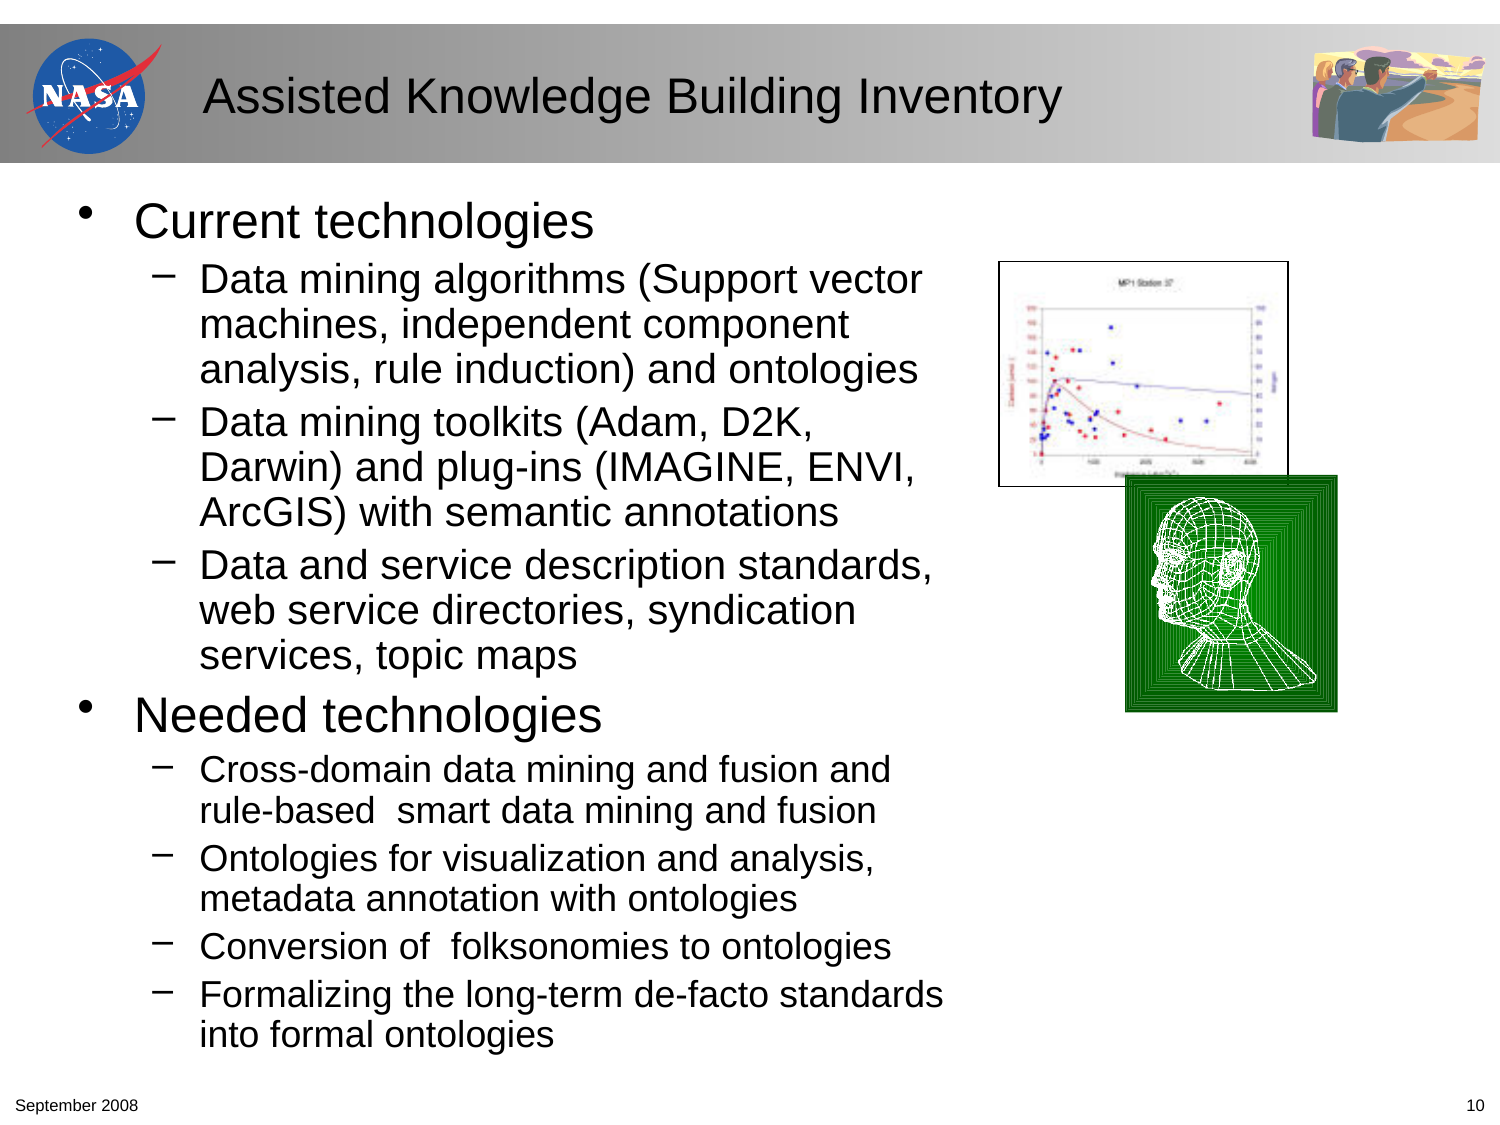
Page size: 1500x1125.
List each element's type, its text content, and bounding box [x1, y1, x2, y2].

picture [999, 262, 1288, 487]
picture [1312, 44, 1488, 145]
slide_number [0, 1087, 313, 1125]
list Current technologies Data mining algorithms (Support vector machines, independent component analysis, rule induction) and ontologies Data mining toolkits (Adam, D2K, Darwin) and plug-ins (IMAGINE, ENVI, ArcGIS) with semantic annotations Data and service description standards, web service directories, syndication services, topic maps Needed technologies Cross-domain data mining and fusion and rule-based smart data mining and fusion Ontologies for visualization and analysis, metadata annotation with ontologies Conversion of folksonomies to ontologies Formalizing the long-term de-facto standards into formal ontologies [62, 187, 975, 1100]
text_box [1124, 474, 1338, 713]
title Assisted Knowledge Building Inventory [187, 37, 1300, 150]
slide_number 10 [1412, 1087, 1500, 1125]
